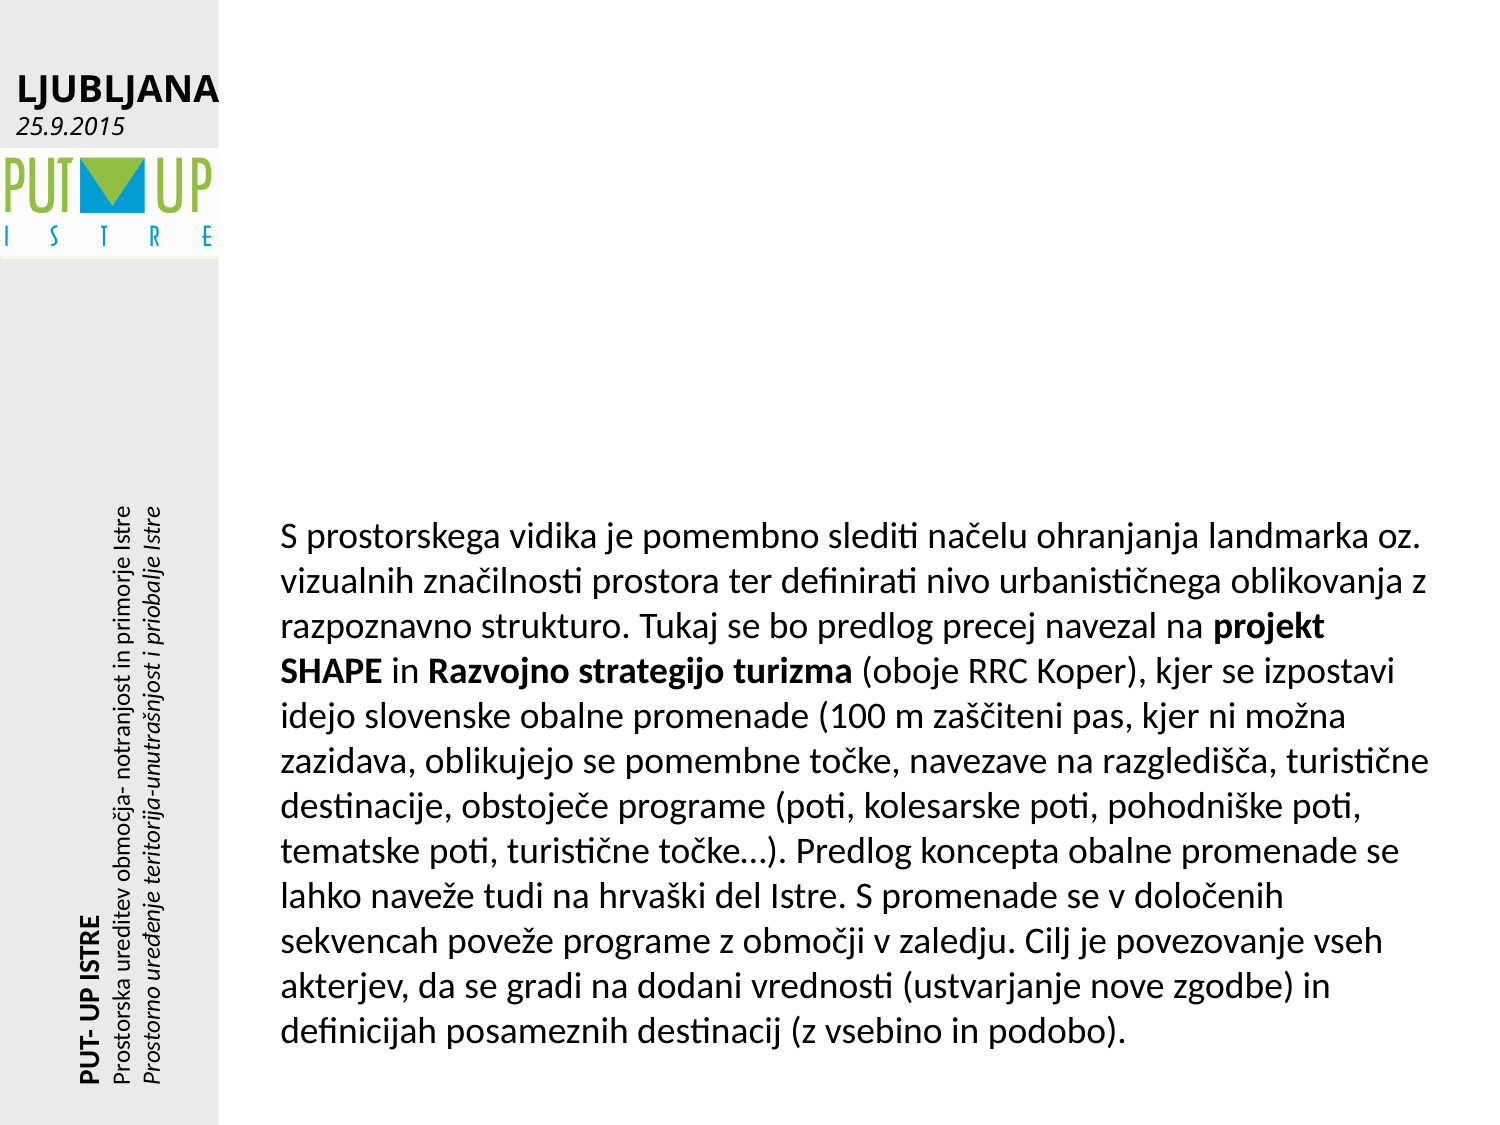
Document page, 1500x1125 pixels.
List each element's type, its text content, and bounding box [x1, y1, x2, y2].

picture [0, 148, 219, 256]
text_box S prostorskega vidika je pomembno slediti načelu ohranjanja landmarka oz. vizualnih značilnosti prostora ter definirati nivo urbanističnega oblikovanja z razpoznavno strukturo. Tukaj se bo predlog precej navezal na projekt SHAPE in Razvojno strategijo turizma (oboje RRC Koper), kjer se izpostavi idejo slovenske obalne promenade (100 m zaščiteni pas, kjer ni možna zazidava, oblikujejo se pomembne točke, navezave na razgledišča, turistične destinacije, obstoječe programe (poti, kolesarske poti, pohodniške poti, tematske poti, turistične točke…). Predlog koncepta obalne promenade se lahko naveže tudi na hrvaški del Istre. S promenade se v določenih sekvencah poveže programe z območji v zaledju. Cilj je povezovanje vseh akterjev, da se gradi na dodani vrednosti (ustvarjanje nove zgodbe) in definicijah posameznih destinacij (z vsebino in podobo). [265, 503, 1447, 1059]
